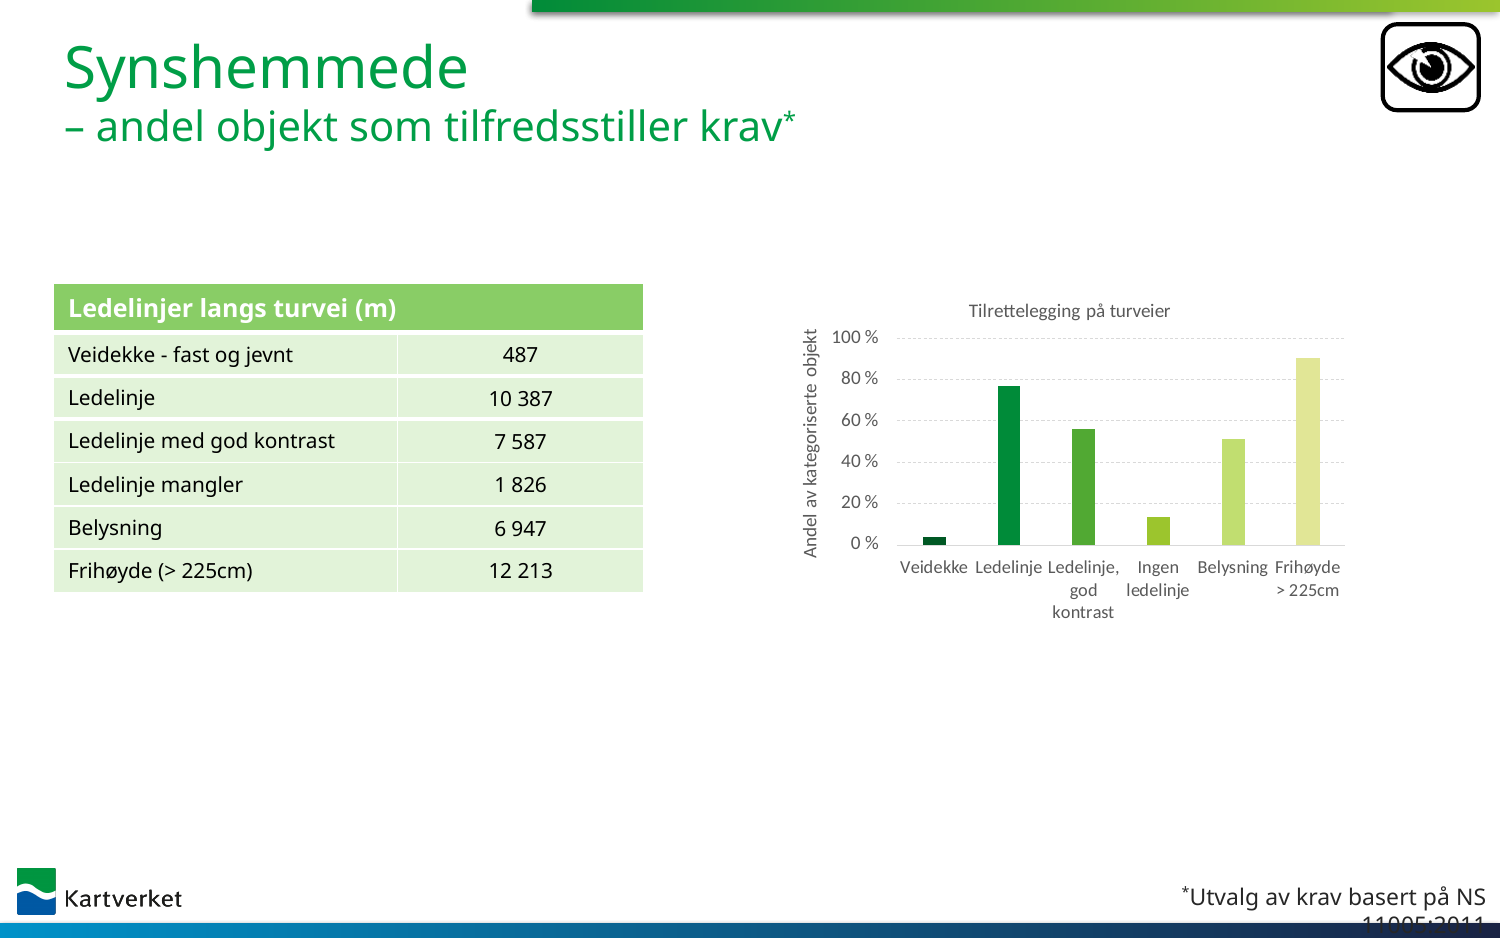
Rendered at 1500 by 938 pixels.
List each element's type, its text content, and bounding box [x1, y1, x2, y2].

picture [791, 291, 1348, 630]
table_cell Frihøyde (> 225cm) [54, 550, 397, 592]
table_cell 487 [398, 335, 643, 374]
table_cell 6 947 [398, 507, 643, 548]
text_box *Utvalg av krav basert på NS 11005:2011 [1068, 873, 1500, 938]
table_cell Veidekke - fast og jevnt [54, 335, 397, 374]
table_cell 7 587 [398, 421, 643, 462]
table_cell 12 213 [398, 550, 643, 592]
table_cell Ledelinje mangler [54, 463, 397, 505]
table_cell Ledelinje [54, 378, 397, 417]
table_cell Belysning [54, 507, 397, 548]
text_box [1382, 24, 1480, 111]
table_cell 1 826 [398, 463, 643, 505]
table_cell 10 387 [398, 378, 643, 417]
text_box Synshemmede – andel objekt som tilfredsstiller krav* [49, 24, 1431, 158]
table_cell Ledelinje med god kontrast [54, 421, 397, 462]
table_header Ledelinjer langs turvei (m) [54, 284, 643, 330]
